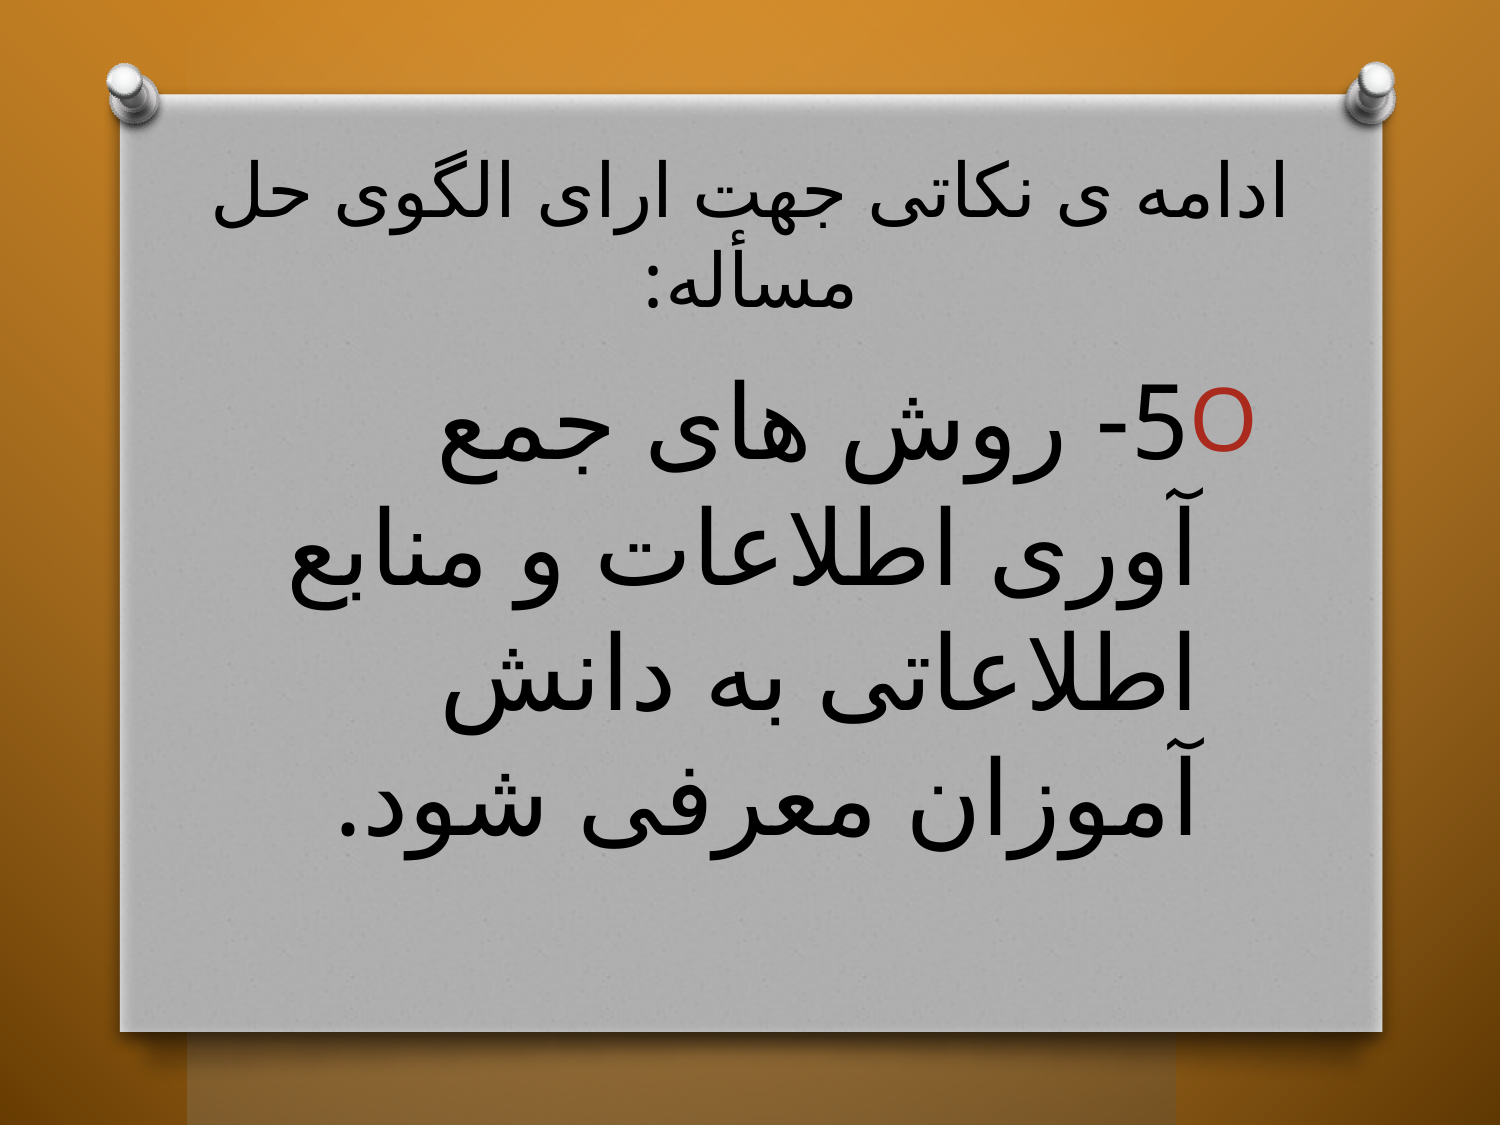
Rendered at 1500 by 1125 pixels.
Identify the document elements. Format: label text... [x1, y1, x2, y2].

list 5- روش های جمع آوری اطلاعات و منابع اطلاعاتی به دانش آموزان معرفی شود. [240, 347, 1257, 939]
picture [1317, 35, 1439, 156]
title ادامه ی نکاتی جهت ارای الگوی حل مسأله: [179, 134, 1323, 332]
picture [75, 29, 198, 153]
